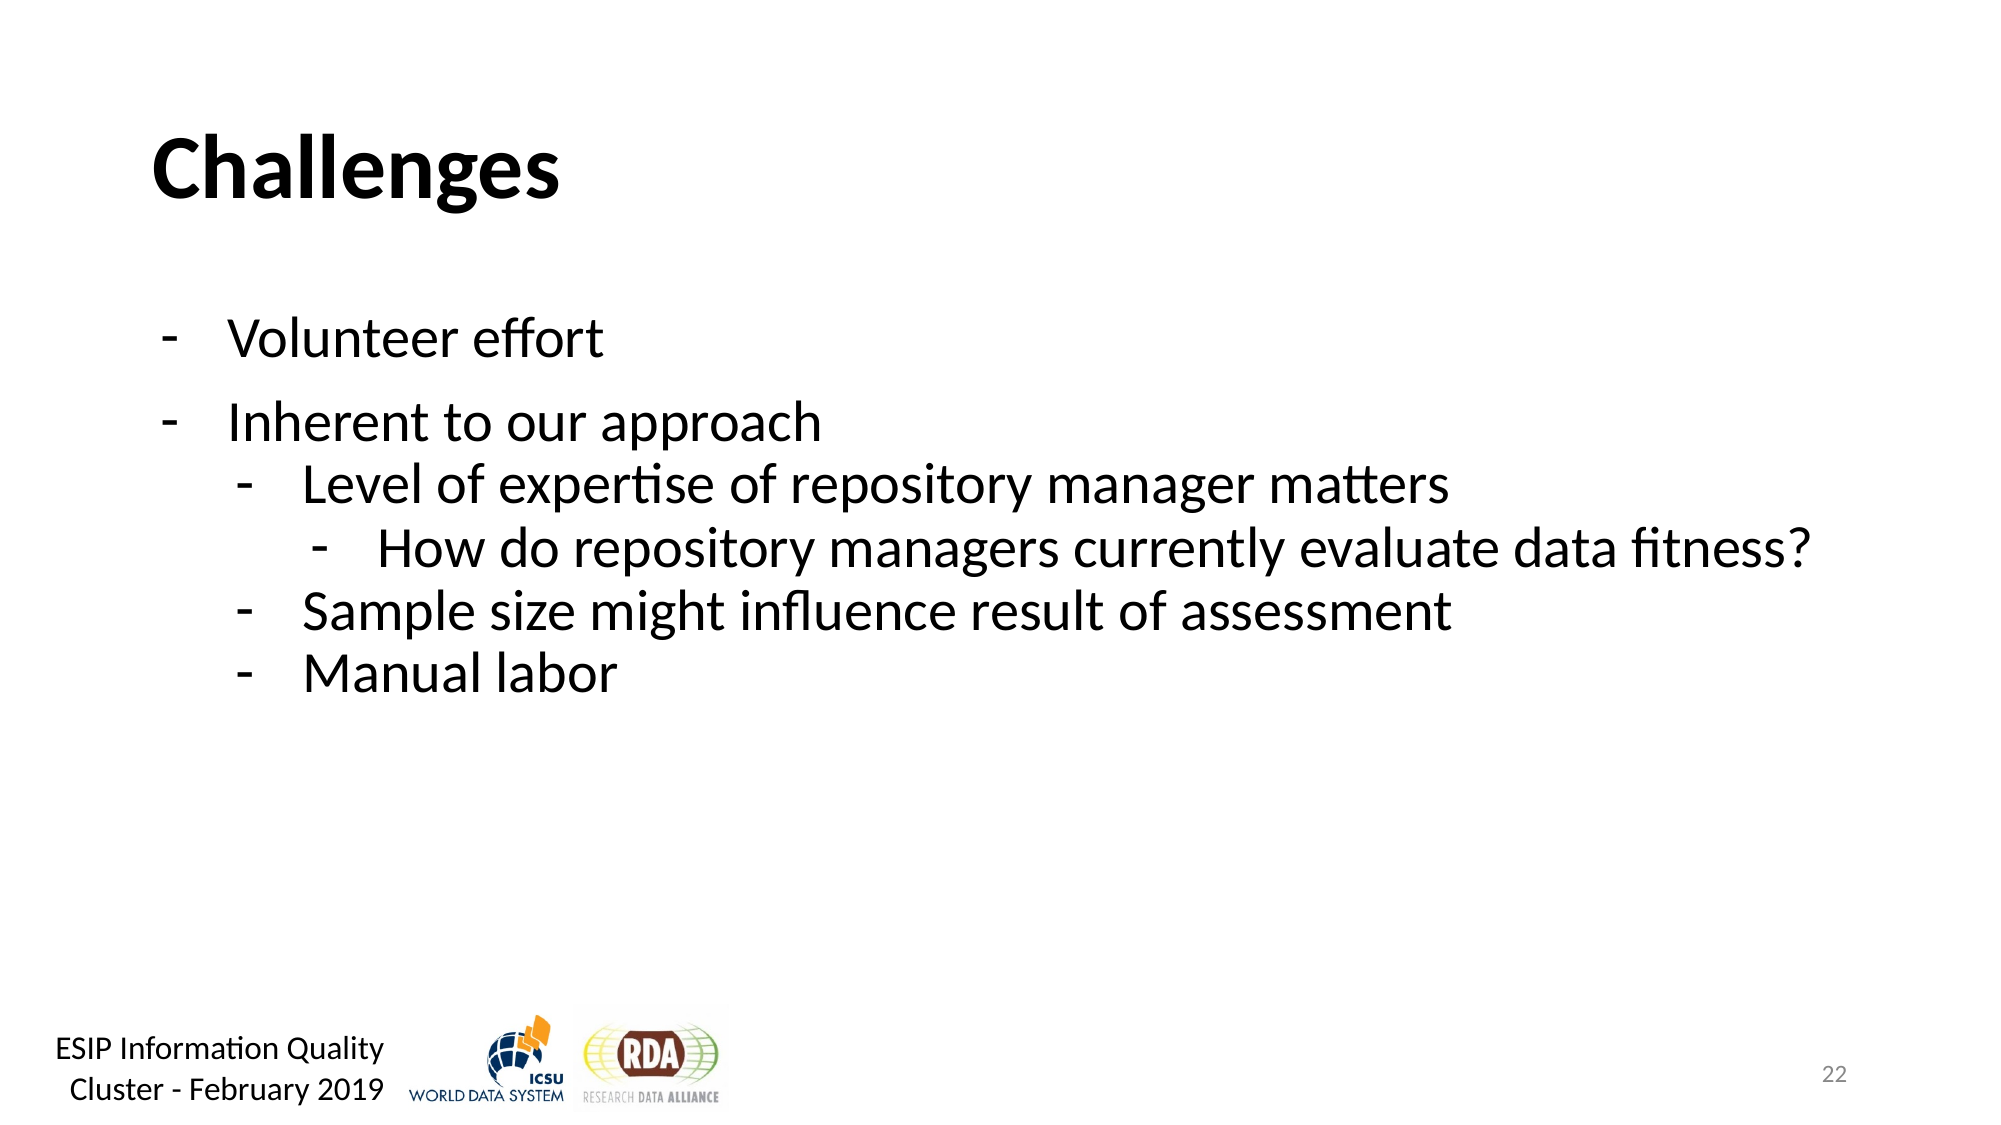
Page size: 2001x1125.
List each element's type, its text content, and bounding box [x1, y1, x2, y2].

title Challenges [137, 59, 1863, 278]
picture [398, 1003, 729, 1113]
list Volunteer effort Inherent to our approach Level of expertise of repository manager matters How do repository managers currently evaluate data fitness? Sample size might influence result of assessment Manual labor [137, 299, 1863, 1014]
slide_number 22 [1412, 1042, 1863, 1103]
text_box ESIP Information Quality Cluster - February 2019 [17, 1019, 393, 1075]
